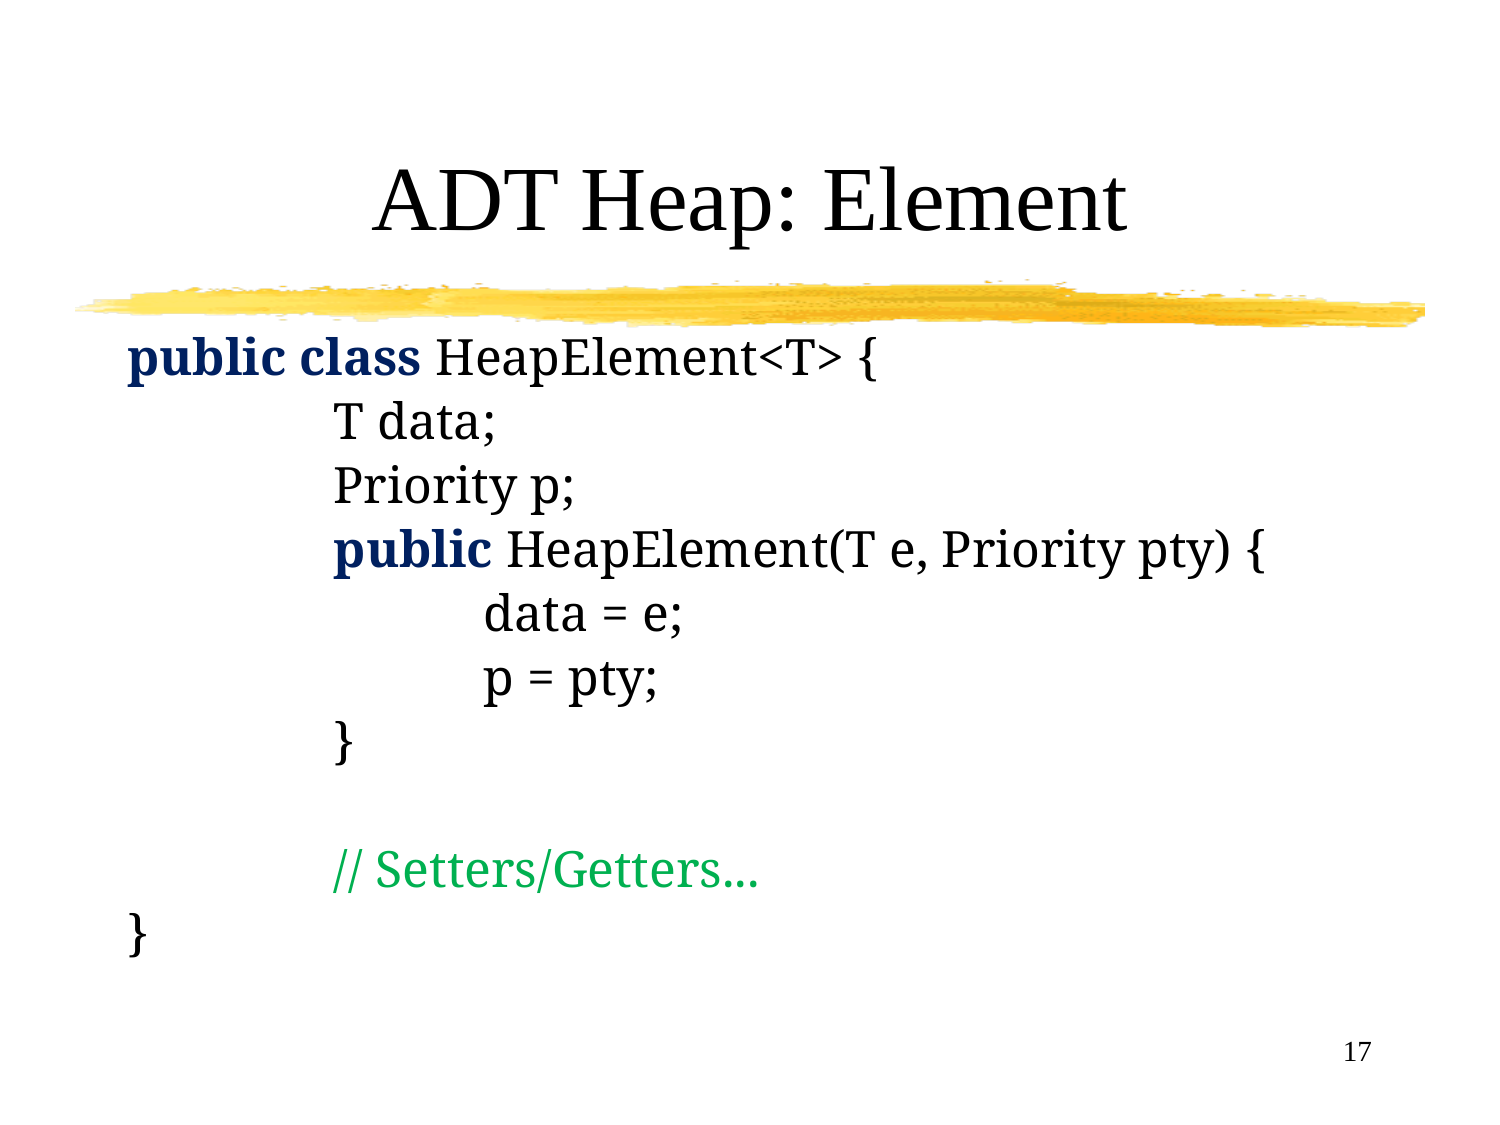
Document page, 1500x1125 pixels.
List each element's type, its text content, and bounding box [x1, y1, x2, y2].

list public class HeapElement<T> { T data; Priority p; public HeapElement(T e, Priority pty) { data = e; p = pty; } // Setters/Getters... } [112, 324, 1388, 1001]
picture [75, 274, 1425, 338]
slide_number 17 [1074, 1024, 1388, 1101]
title ADT Heap: Element [112, 99, 1388, 288]
